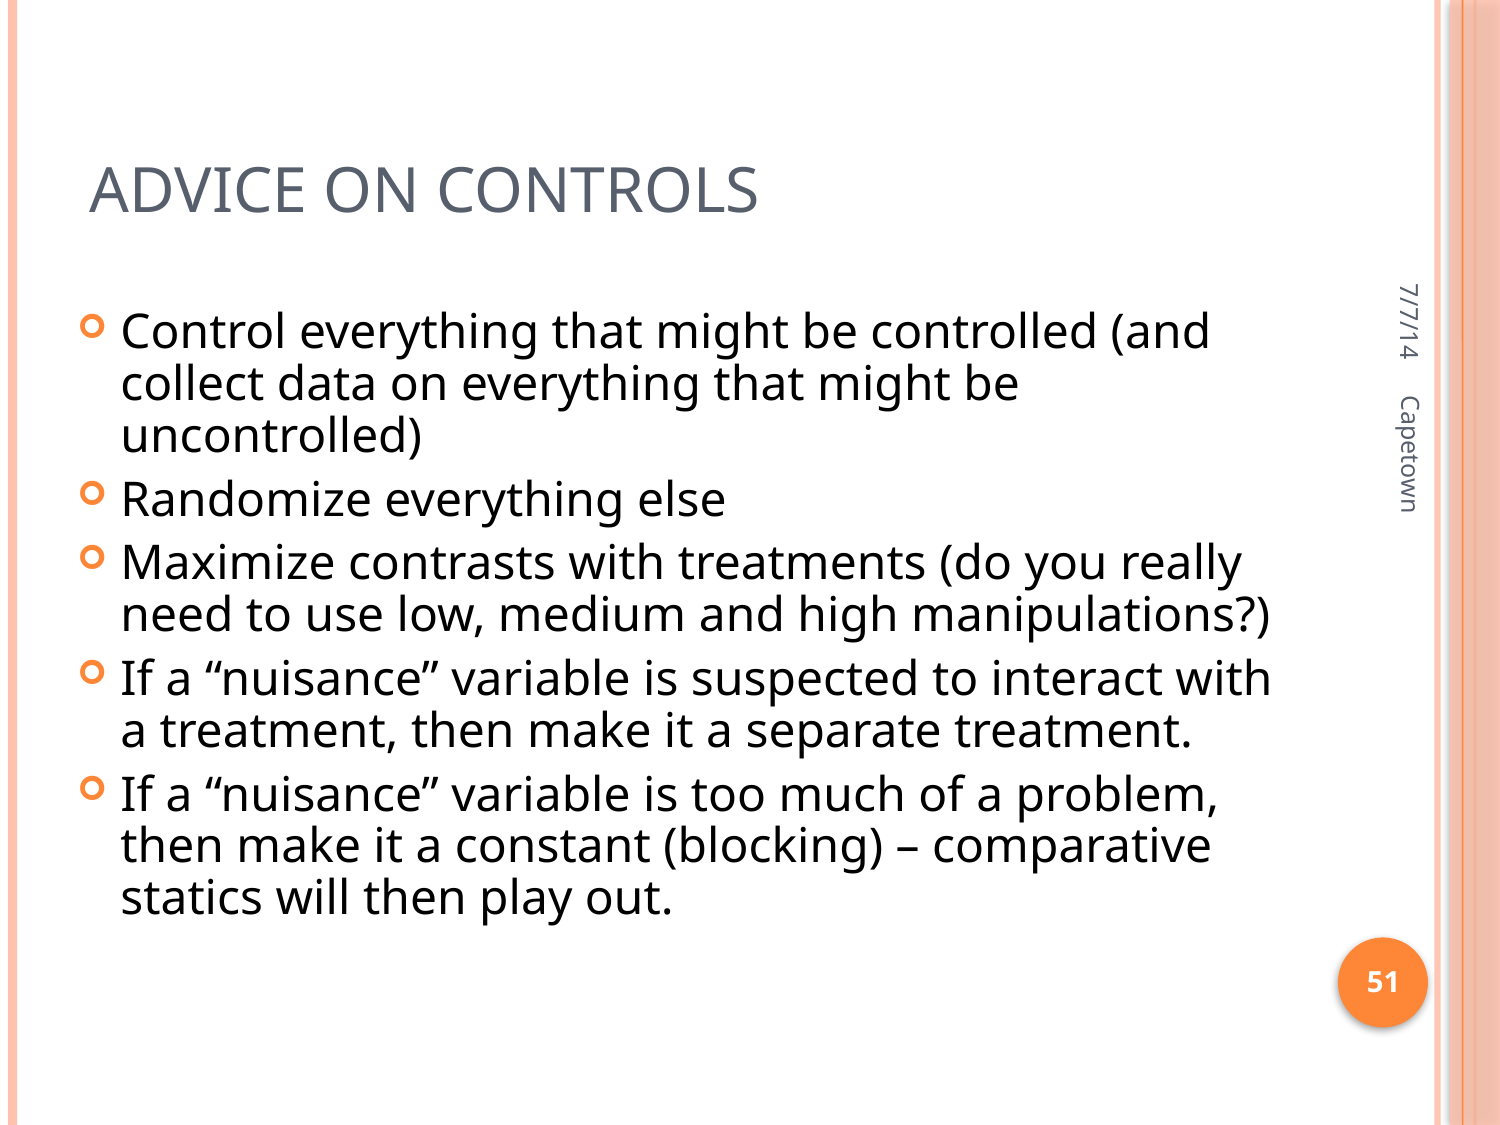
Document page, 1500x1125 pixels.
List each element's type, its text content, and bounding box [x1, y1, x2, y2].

title Advice on Controls [75, 45, 1300, 233]
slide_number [1378, 43, 1442, 374]
slide_number 51 [1333, 940, 1434, 1027]
footer Capetown [1379, 380, 1440, 906]
list Control everything that might be controlled (and collect data on everything that might be uncontrolled) Randomize everything else Maximize contrasts with treatments (do you really need to use low, medium and high manipulations?) If a “nuisance” variable is suspected to interact with a treatment, then make it a separate treatment. If a “nuisance” variable is too much of a problem, then make it a constant (blocking) – comparative statics will then play out. [62, 299, 1313, 1013]
